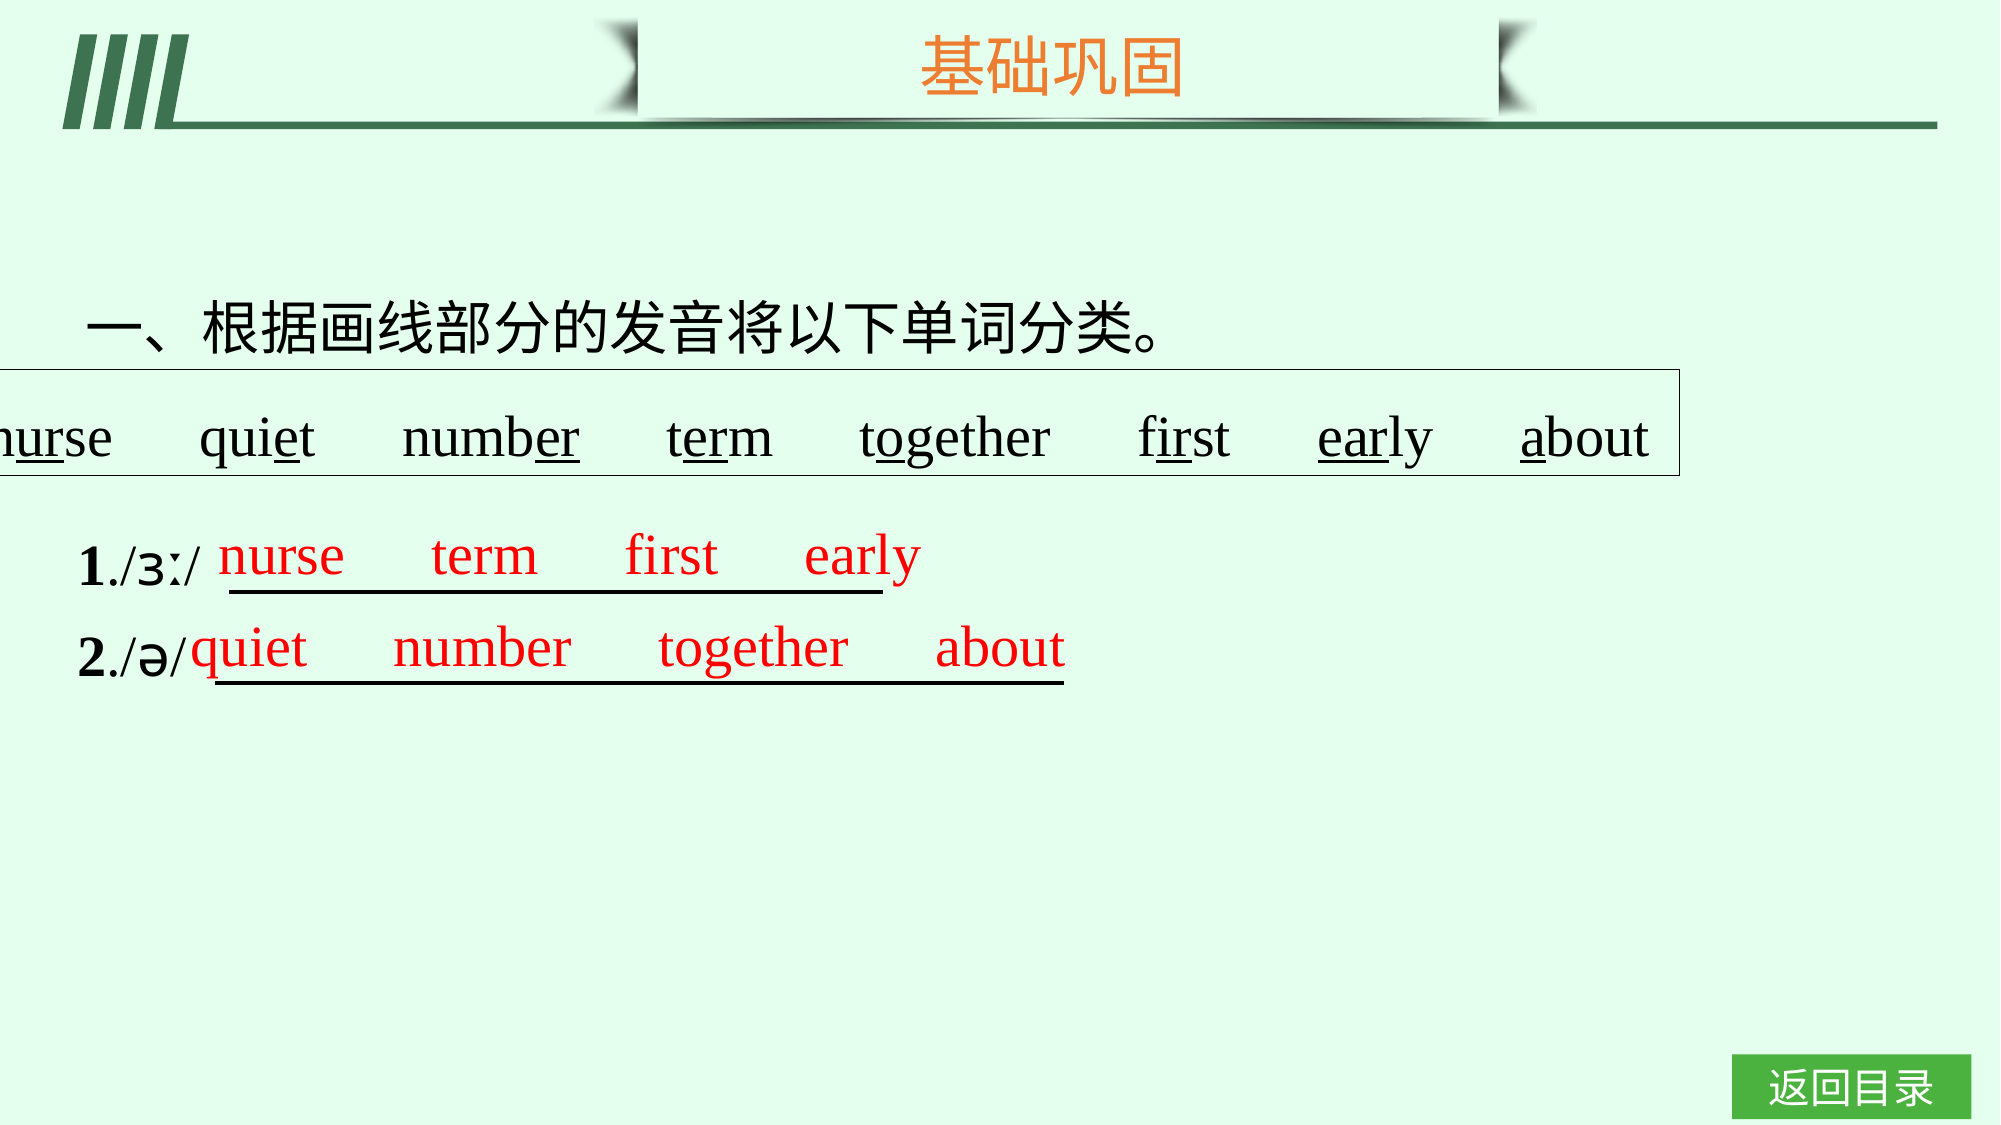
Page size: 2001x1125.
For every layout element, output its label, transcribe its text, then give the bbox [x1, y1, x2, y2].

text_box nurse quiet number term together first early about [0, 369, 1680, 476]
text_box nurse term first early [204, 494, 937, 586]
text_box quiet number together about [176, 586, 1081, 686]
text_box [62, 34, 1938, 130]
text_box 一、根据画线部分的发音将以下单词分类。 [70, 262, 1221, 369]
text_box 1./ɜː/ 2./ə/ [62, 499, 1938, 696]
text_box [594, 16, 1537, 127]
